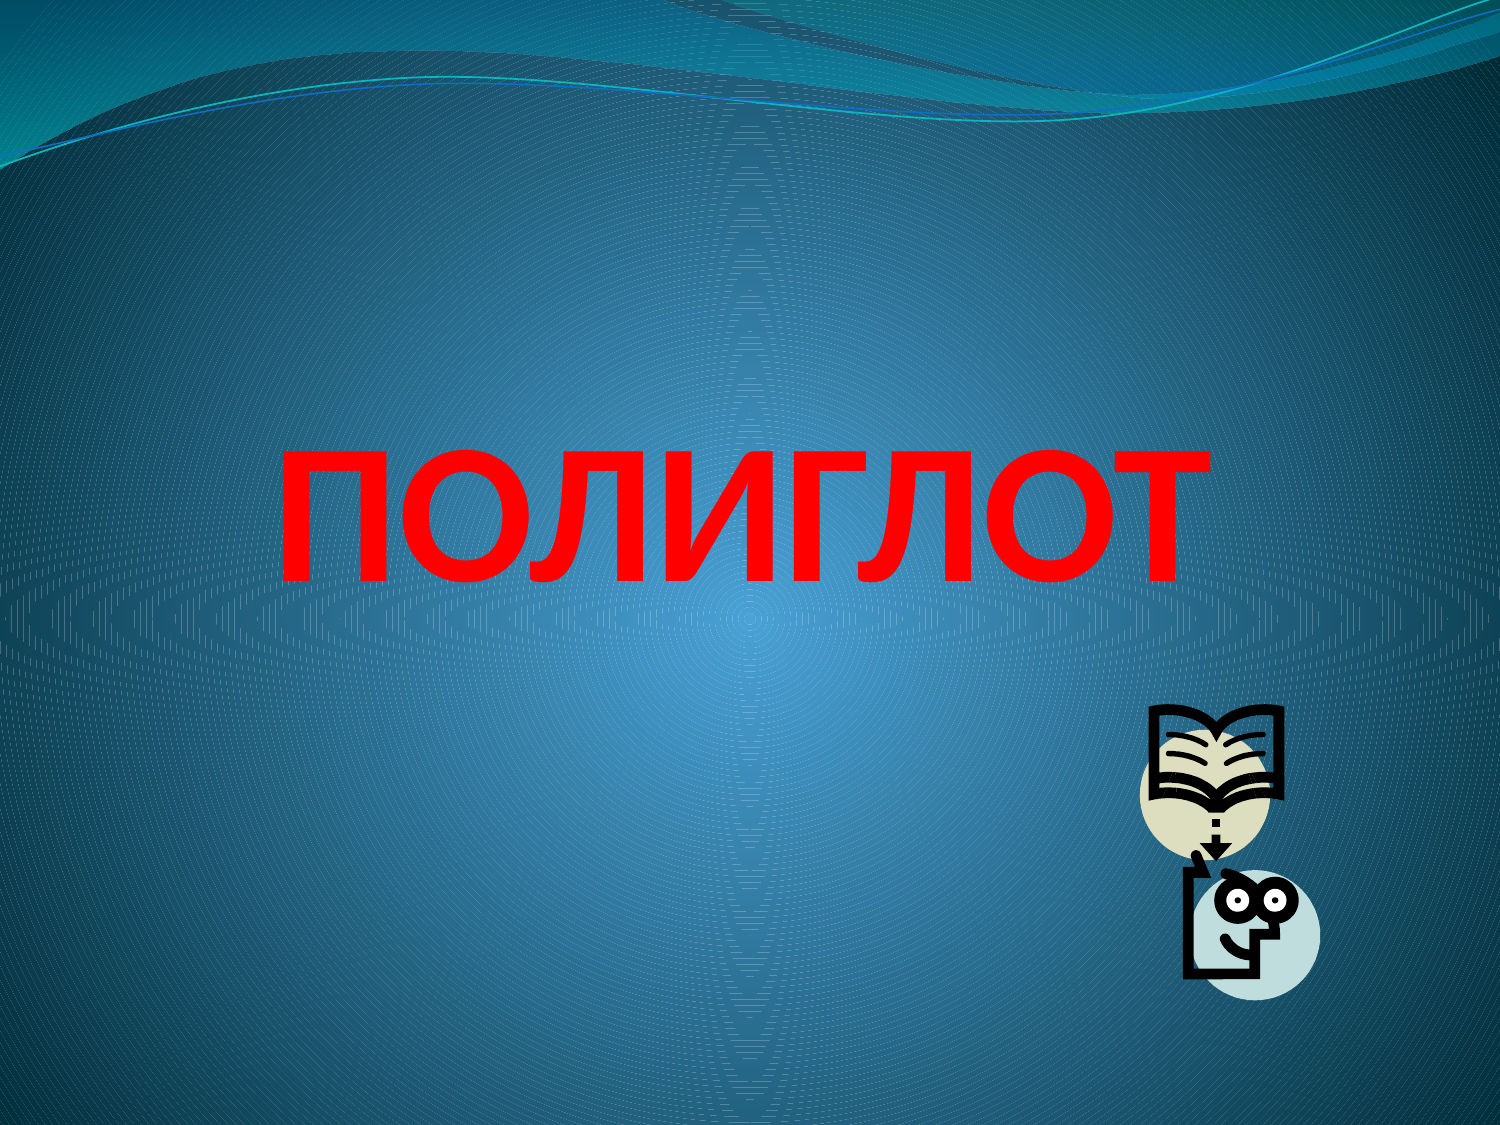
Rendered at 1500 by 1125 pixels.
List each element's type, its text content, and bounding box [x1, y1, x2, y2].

title ПОЛИГЛОТ [69, 224, 1420, 622]
picture [1139, 703, 1321, 1001]
